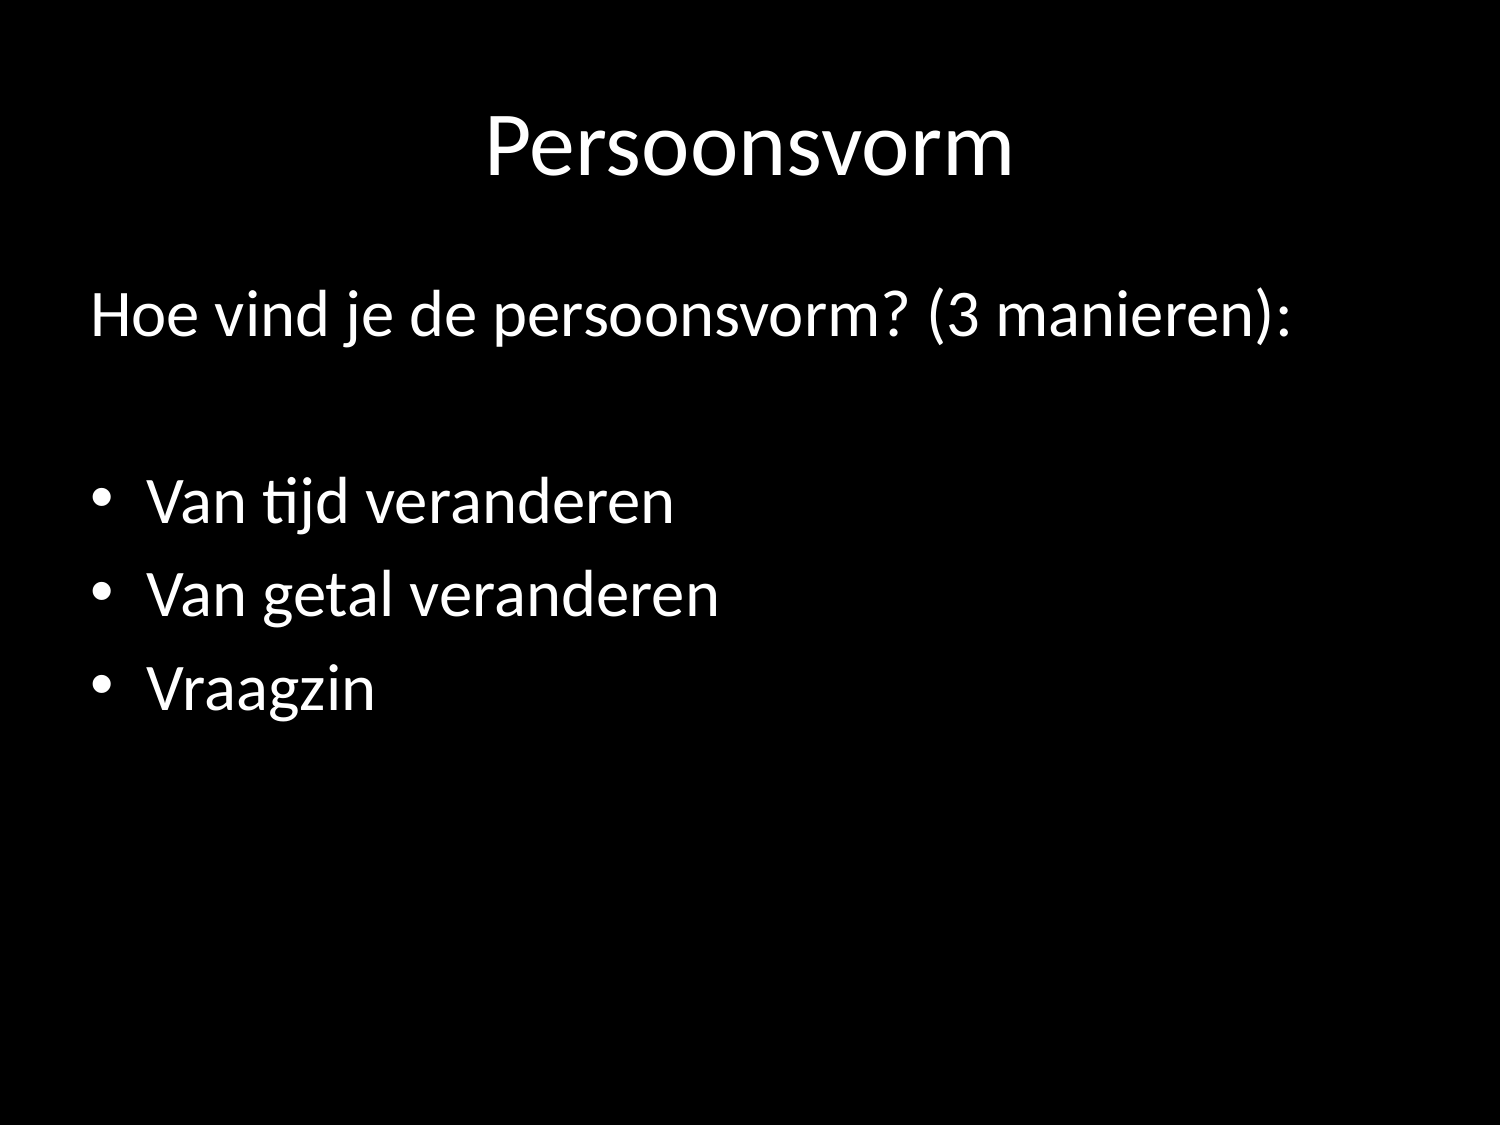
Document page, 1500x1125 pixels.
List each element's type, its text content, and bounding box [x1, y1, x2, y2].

title Persoonsvorm [75, 45, 1425, 233]
list Hoe vind je de persoonsvorm? (3 manieren): Van tijd veranderen Van getal veranderen Vraagzin [75, 262, 1425, 1005]
